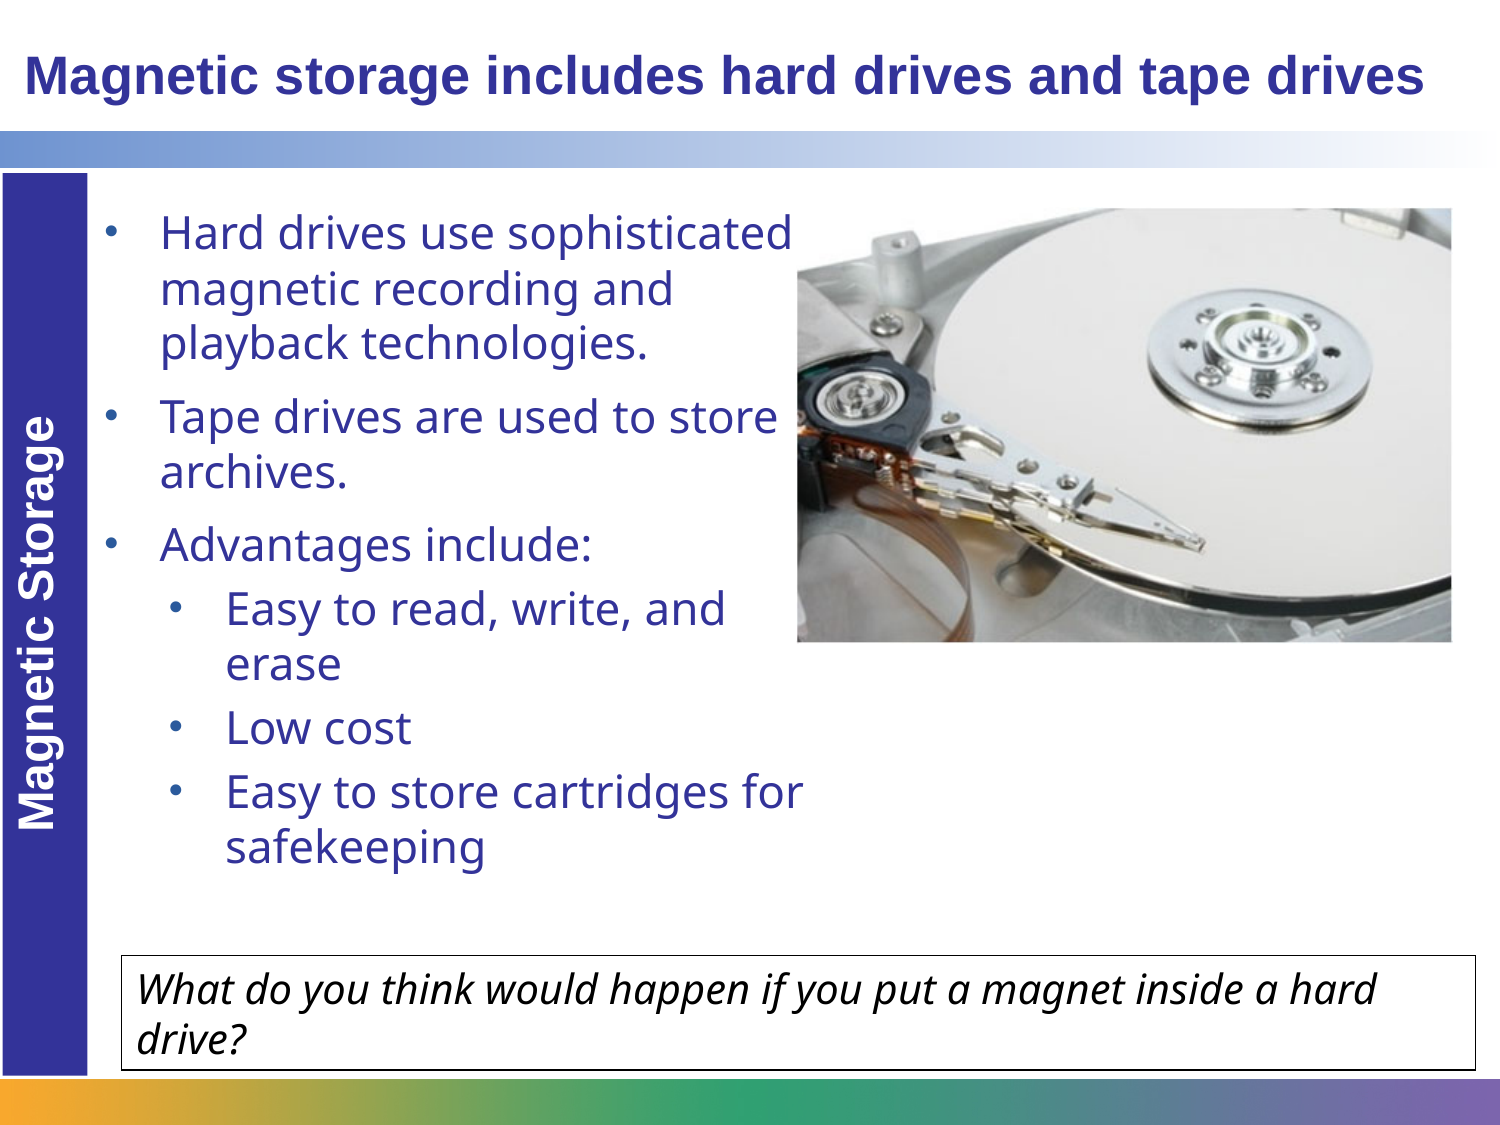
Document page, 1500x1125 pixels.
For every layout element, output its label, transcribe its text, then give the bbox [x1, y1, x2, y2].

list Hard drives use sophisticated magnetic recording and playback technologies. Tape drives are used to store archives. Advantages include: Easy to read, write, and erase Low cost Easy to store cartridges for safekeeping [88, 196, 828, 668]
text_box Magnetic Storage [2, 173, 88, 1076]
text_box What do you think would happen if you put a magnet inside a hard drive? [121, 955, 1476, 1071]
picture [0, 1079, 1500, 1125]
title Magnetic storage includes hard drives and tape drives [9, 3, 1500, 142]
picture [796, 207, 1453, 644]
